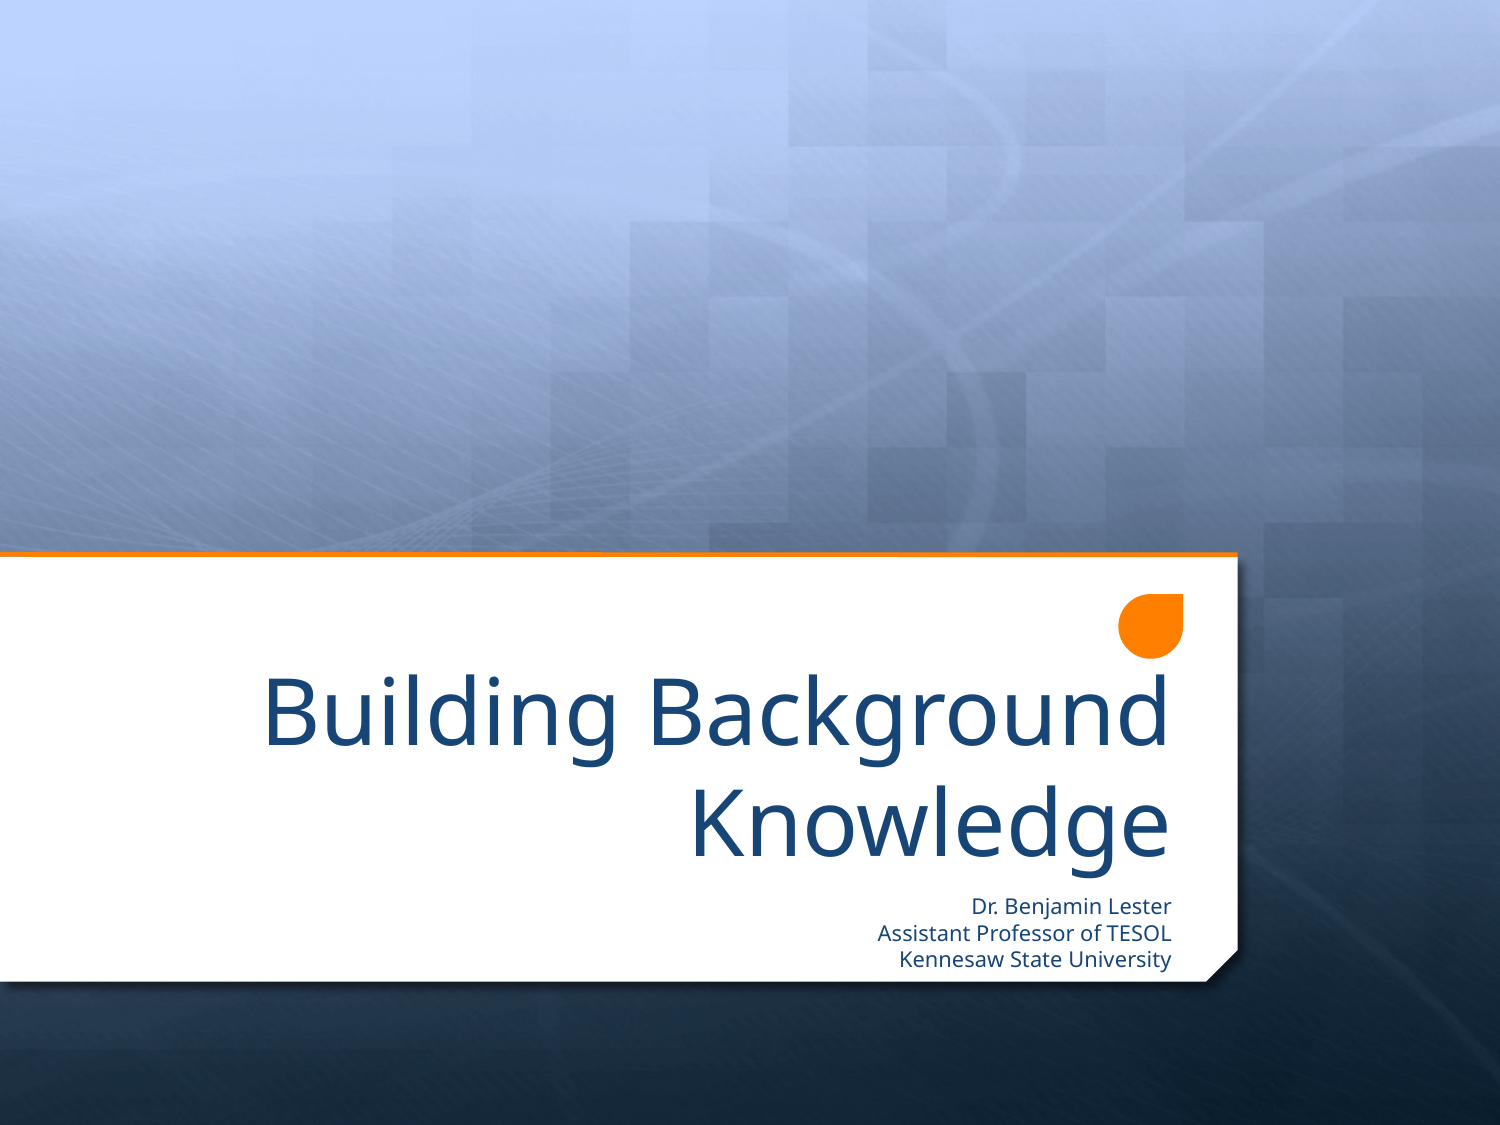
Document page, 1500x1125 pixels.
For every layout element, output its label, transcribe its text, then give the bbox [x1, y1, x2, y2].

subtitle Dr. Benjamin Lester Assistant Professor of TESOL Kennesaw State University [225, 885, 1188, 980]
title Building Background Knowledge [225, 641, 1188, 883]
